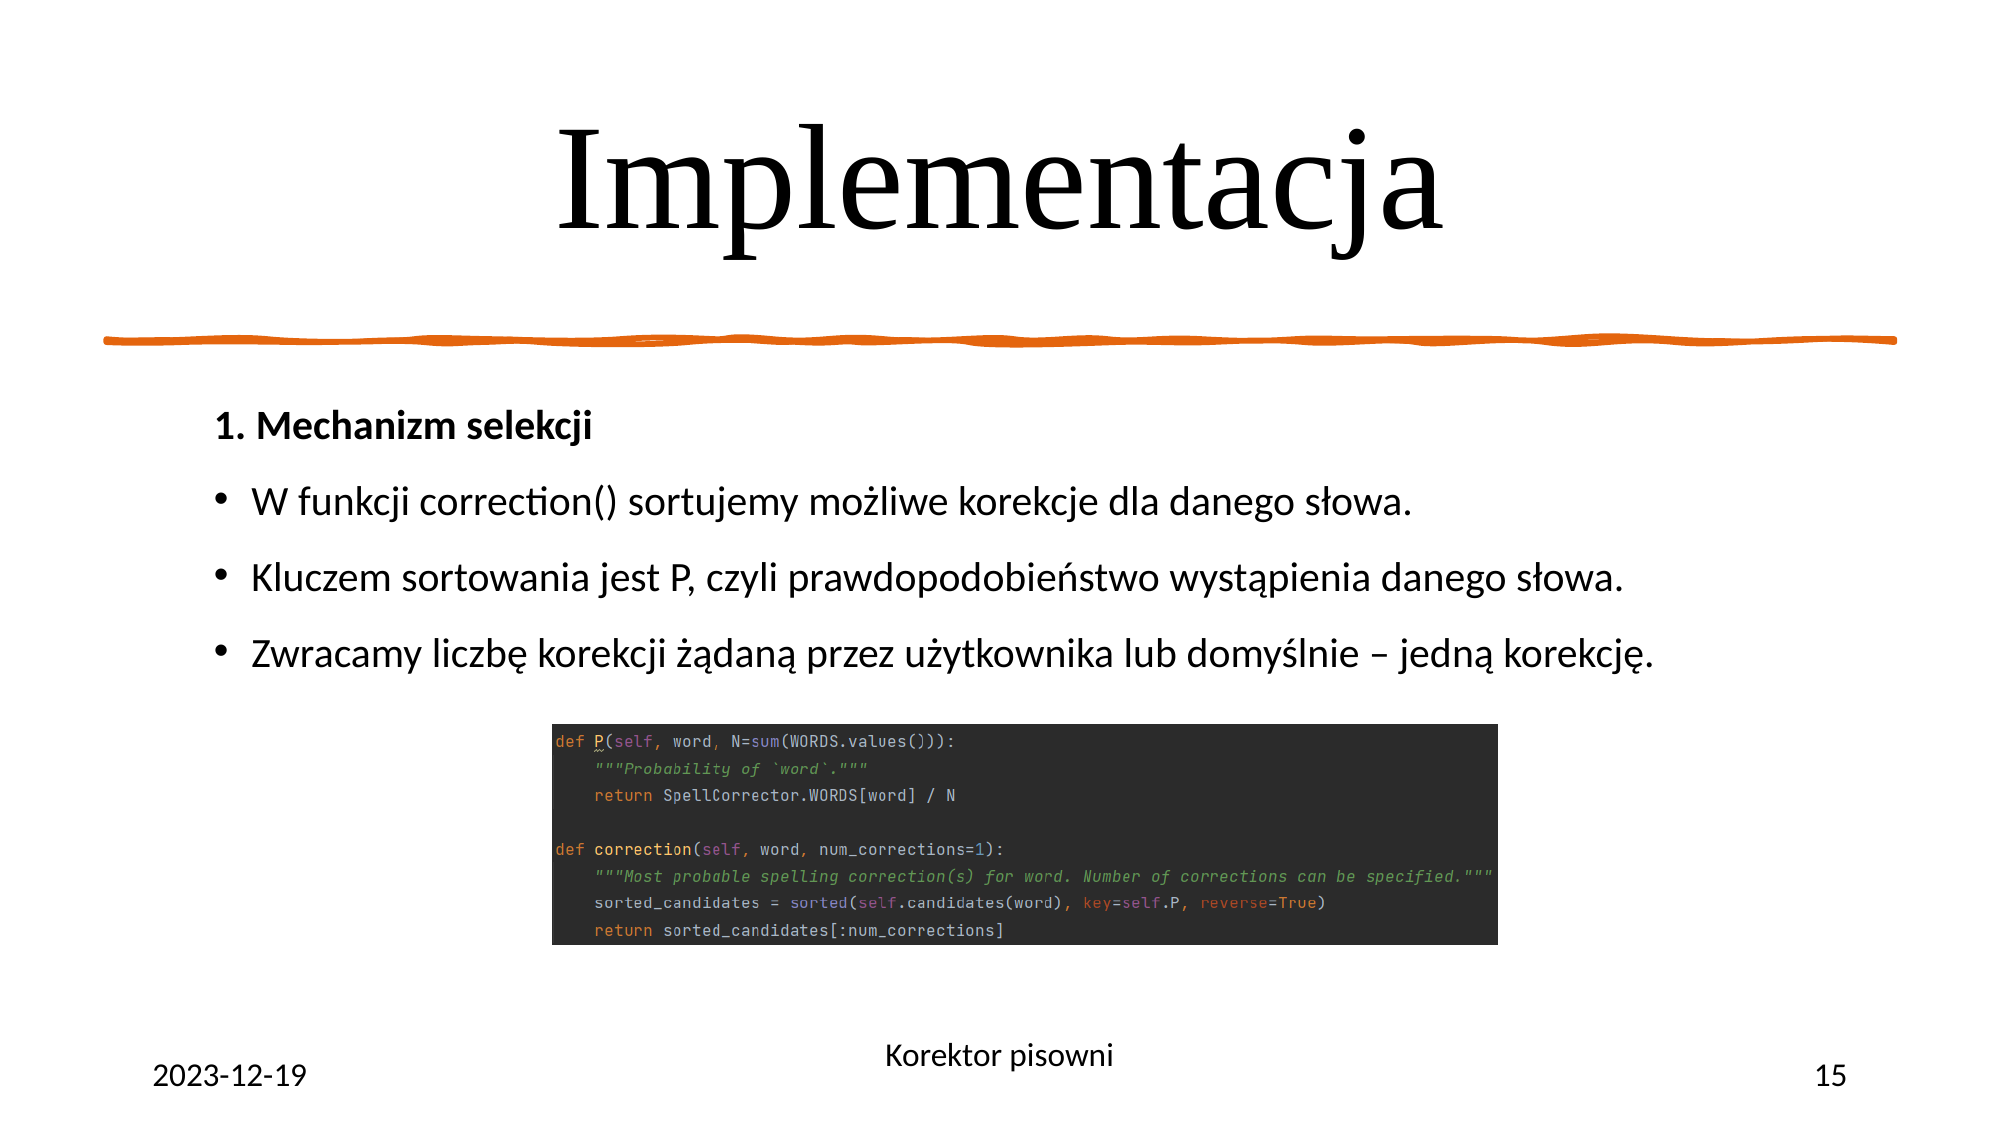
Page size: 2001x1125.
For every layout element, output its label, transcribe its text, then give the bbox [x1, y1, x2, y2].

list 1. Mechanizm selekcji W funkcji correction() sortujemy możliwe korekcje dla danego słowa. Kluczem sortowania jest P, czyli prawdopodobieństwo wystąpienia danego słowa. Zwracamy liczbę korekcji żądaną przez użytkownika lub domyślnie – jedną korekcję. [1000, 385, 1778, 994]
title Implementacja [137, 59, 1863, 278]
footer Korektor pisowni [662, 1042, 1338, 1103]
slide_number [137, 1066, 588, 1103]
picture [552, 724, 1498, 945]
slide_number 15 [1412, 1042, 1863, 1103]
text_box [87, 375, 1000, 1066]
